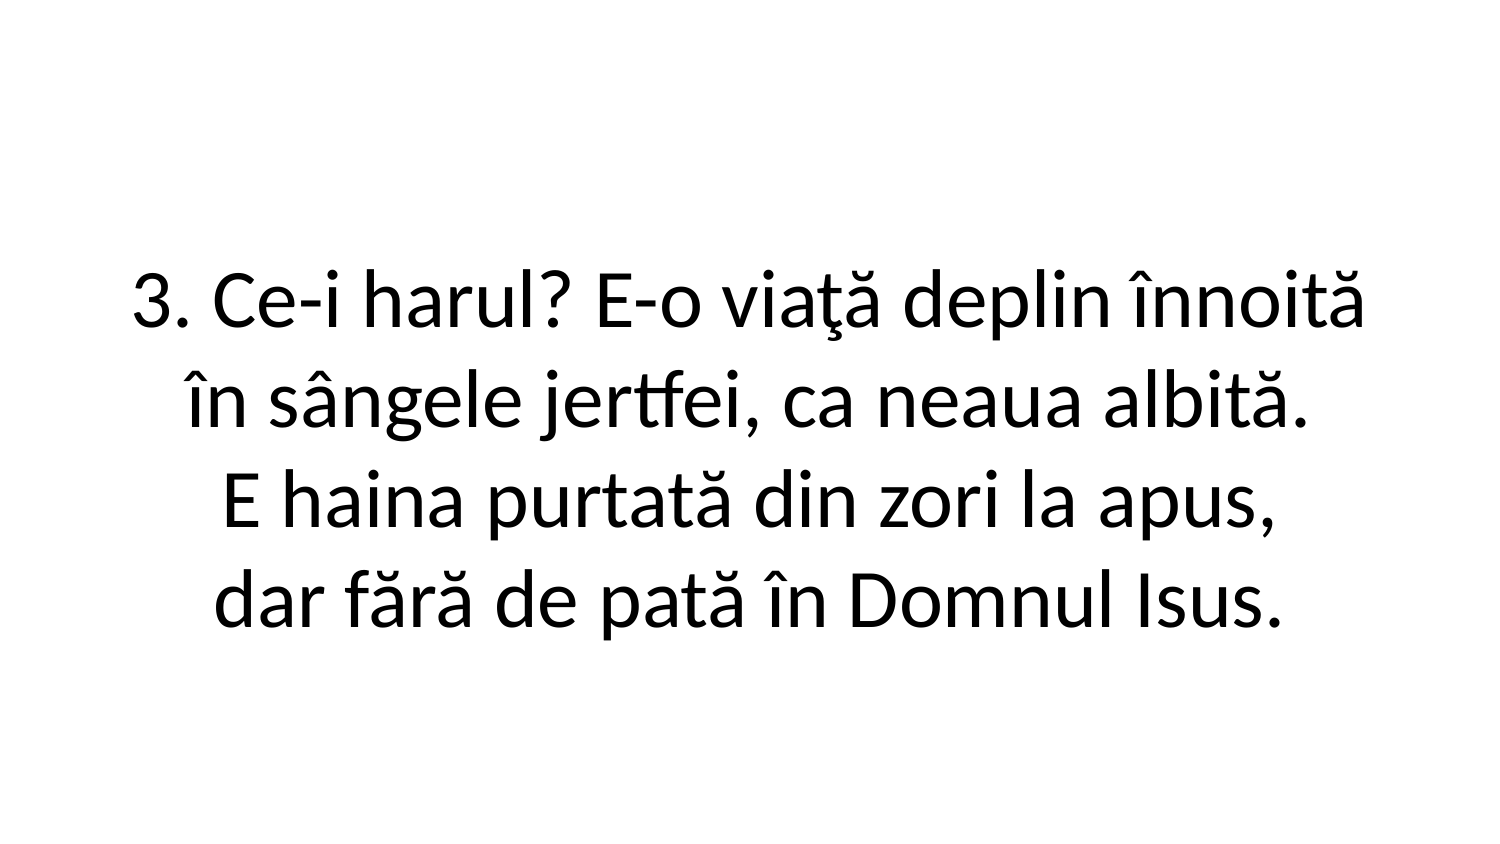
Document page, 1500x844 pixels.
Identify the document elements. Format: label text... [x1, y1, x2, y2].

text_box 3. Ce-i harul? E-o viaţă deplin înnoită în sângele jertfei, ca neaua albită. E haina purtată din zori la apus, dar fără de pată în Domnul Isus. [115, 192, 1384, 652]
